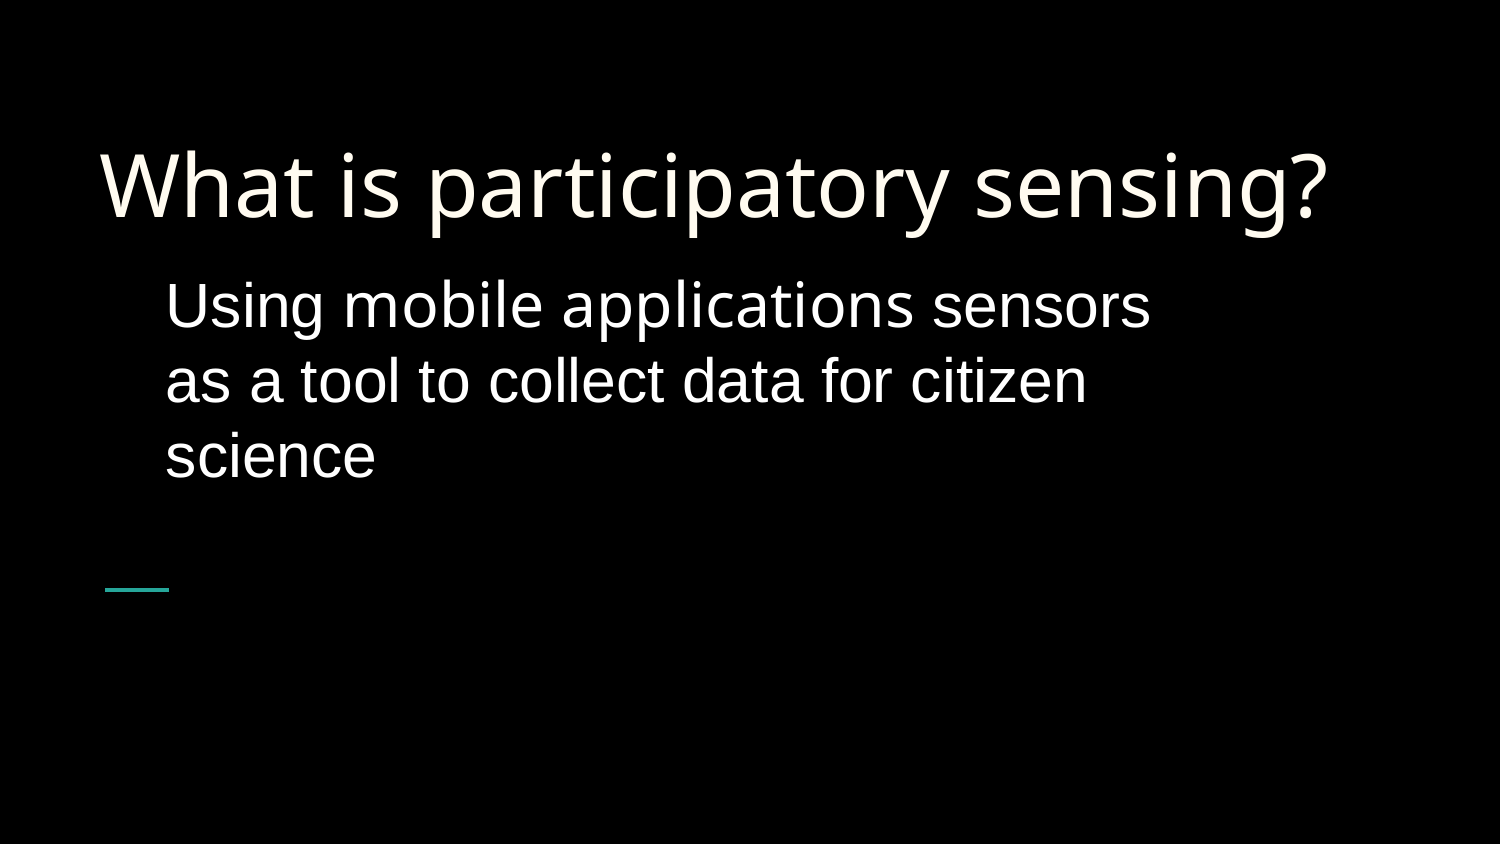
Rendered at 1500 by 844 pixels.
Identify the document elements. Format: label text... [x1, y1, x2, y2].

title What is participatory sensing? [84, 0, 1416, 250]
text_box Using mobile applications sensors as a tool to collect data for citizen science [150, 249, 1241, 573]
